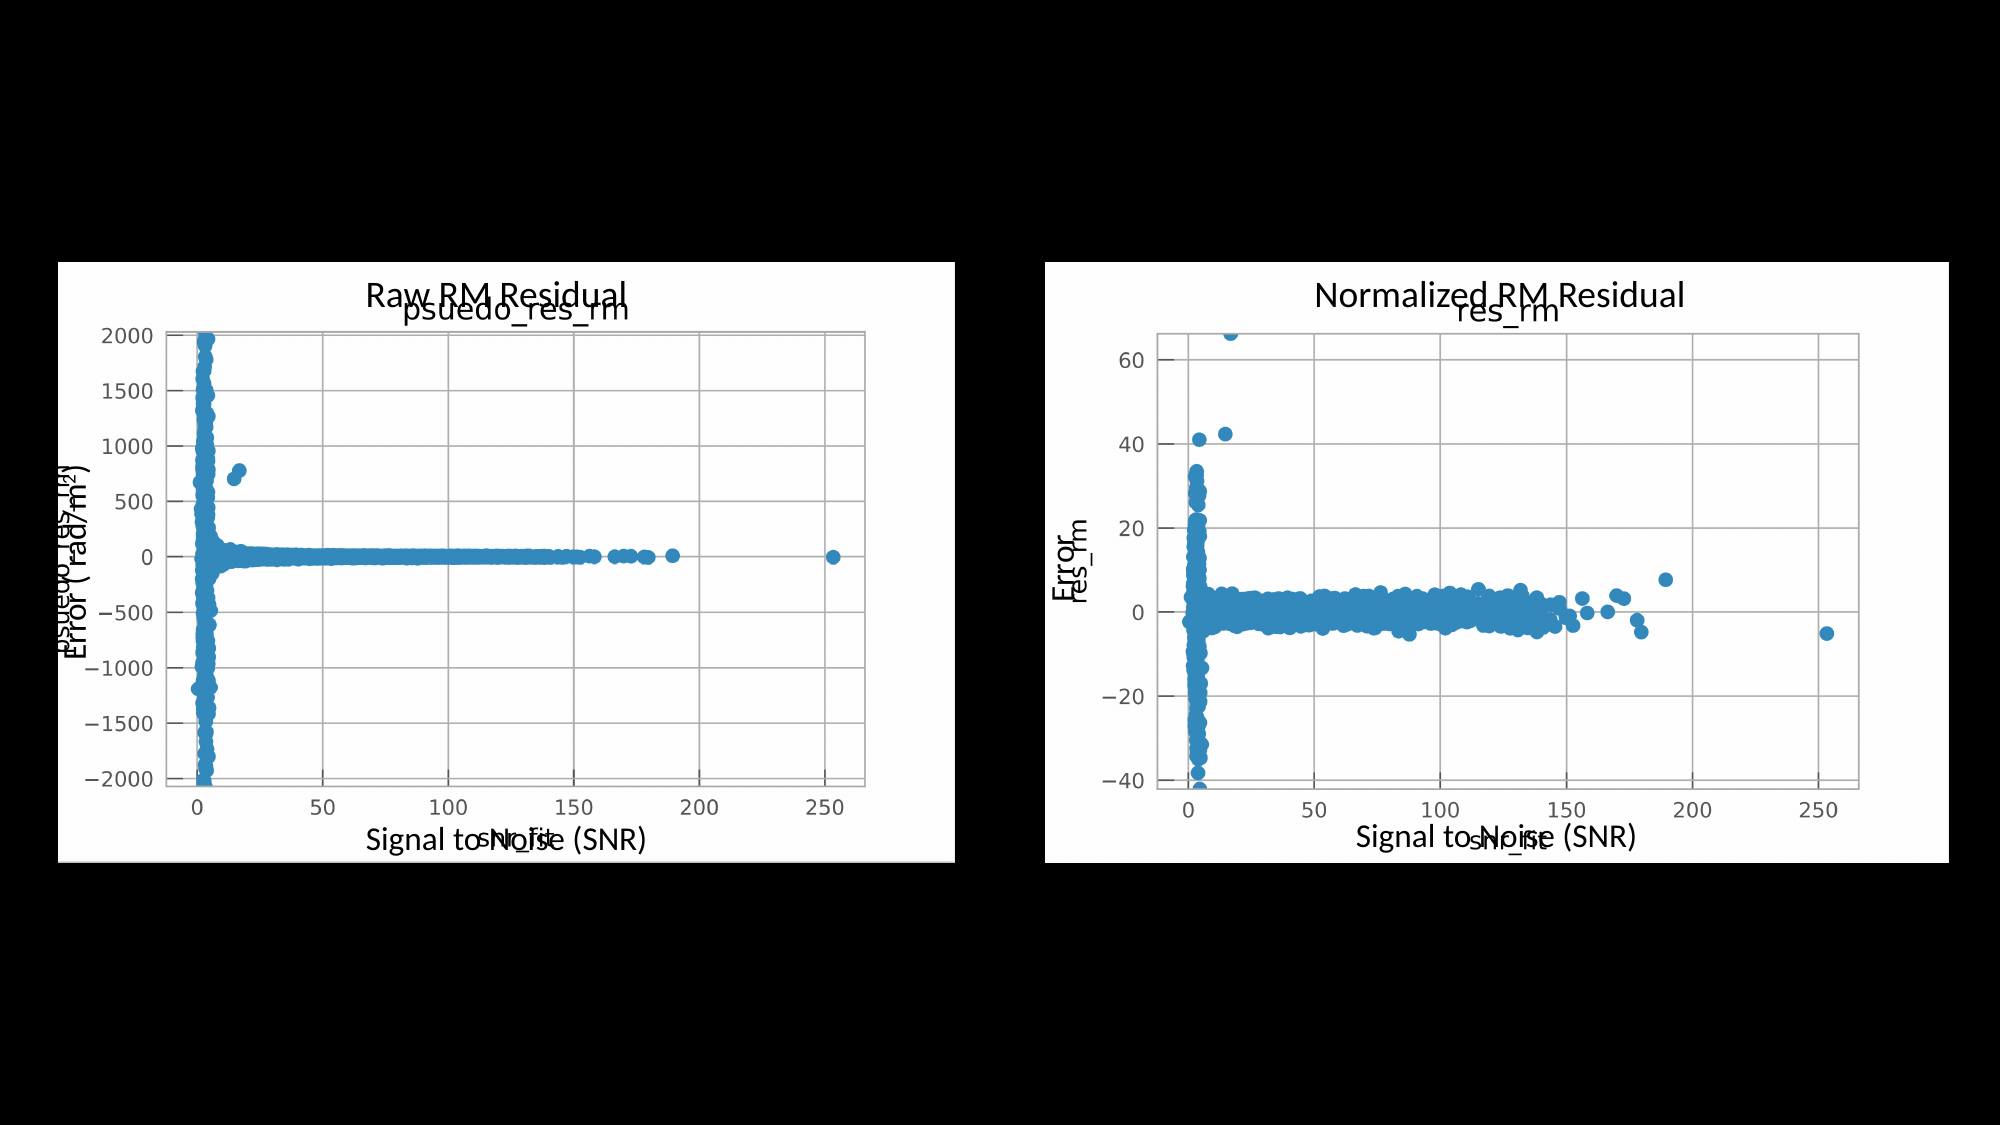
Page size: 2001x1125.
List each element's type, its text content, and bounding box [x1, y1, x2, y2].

text_box Error [1033, 231, 1088, 899]
picture [58, 262, 955, 863]
picture [1045, 262, 1949, 863]
text_box Error ( rad/m2) [45, 229, 100, 896]
